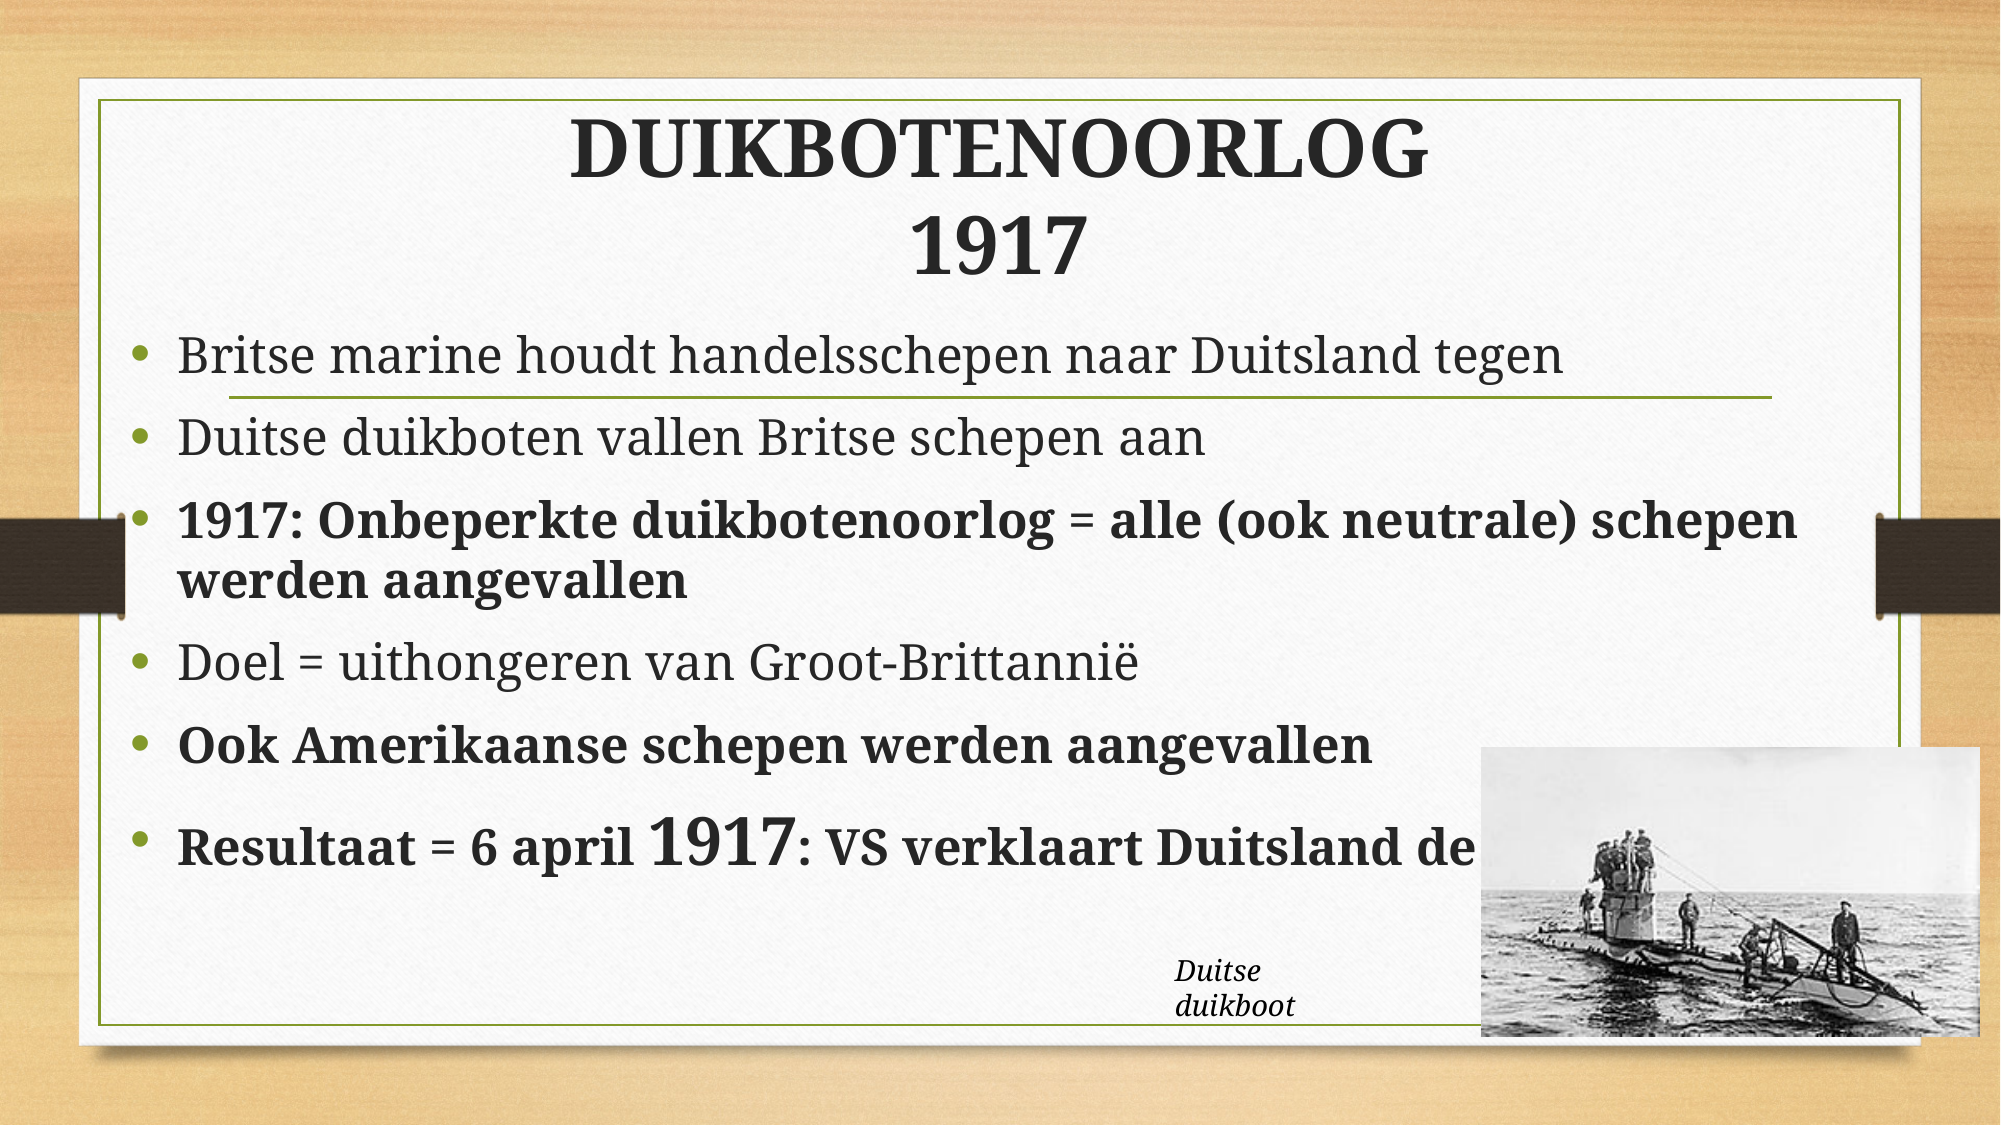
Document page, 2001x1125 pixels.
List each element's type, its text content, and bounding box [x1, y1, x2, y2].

list Britse marine houdt handelsschepen naar Duitsland tegen Duitse duikboten vallen Britse schepen aan 1917: Onbeperkte duikbotenoorlog = alle (ook neutrale) schepen werden aangevallen Doel = uithongeren van Groot-Brittannië Ook Amerikaanse schepen werden aangevallen Resultaat = 6 april 1917: VS verklaart Duitsland de oorlog [115, 315, 1880, 1050]
text_box Duitse duikboot [1160, 944, 1360, 1030]
title DUIKBOTENOORLOG 1917 [212, 88, 1788, 299]
picture [0, 0, 2001, 1125]
